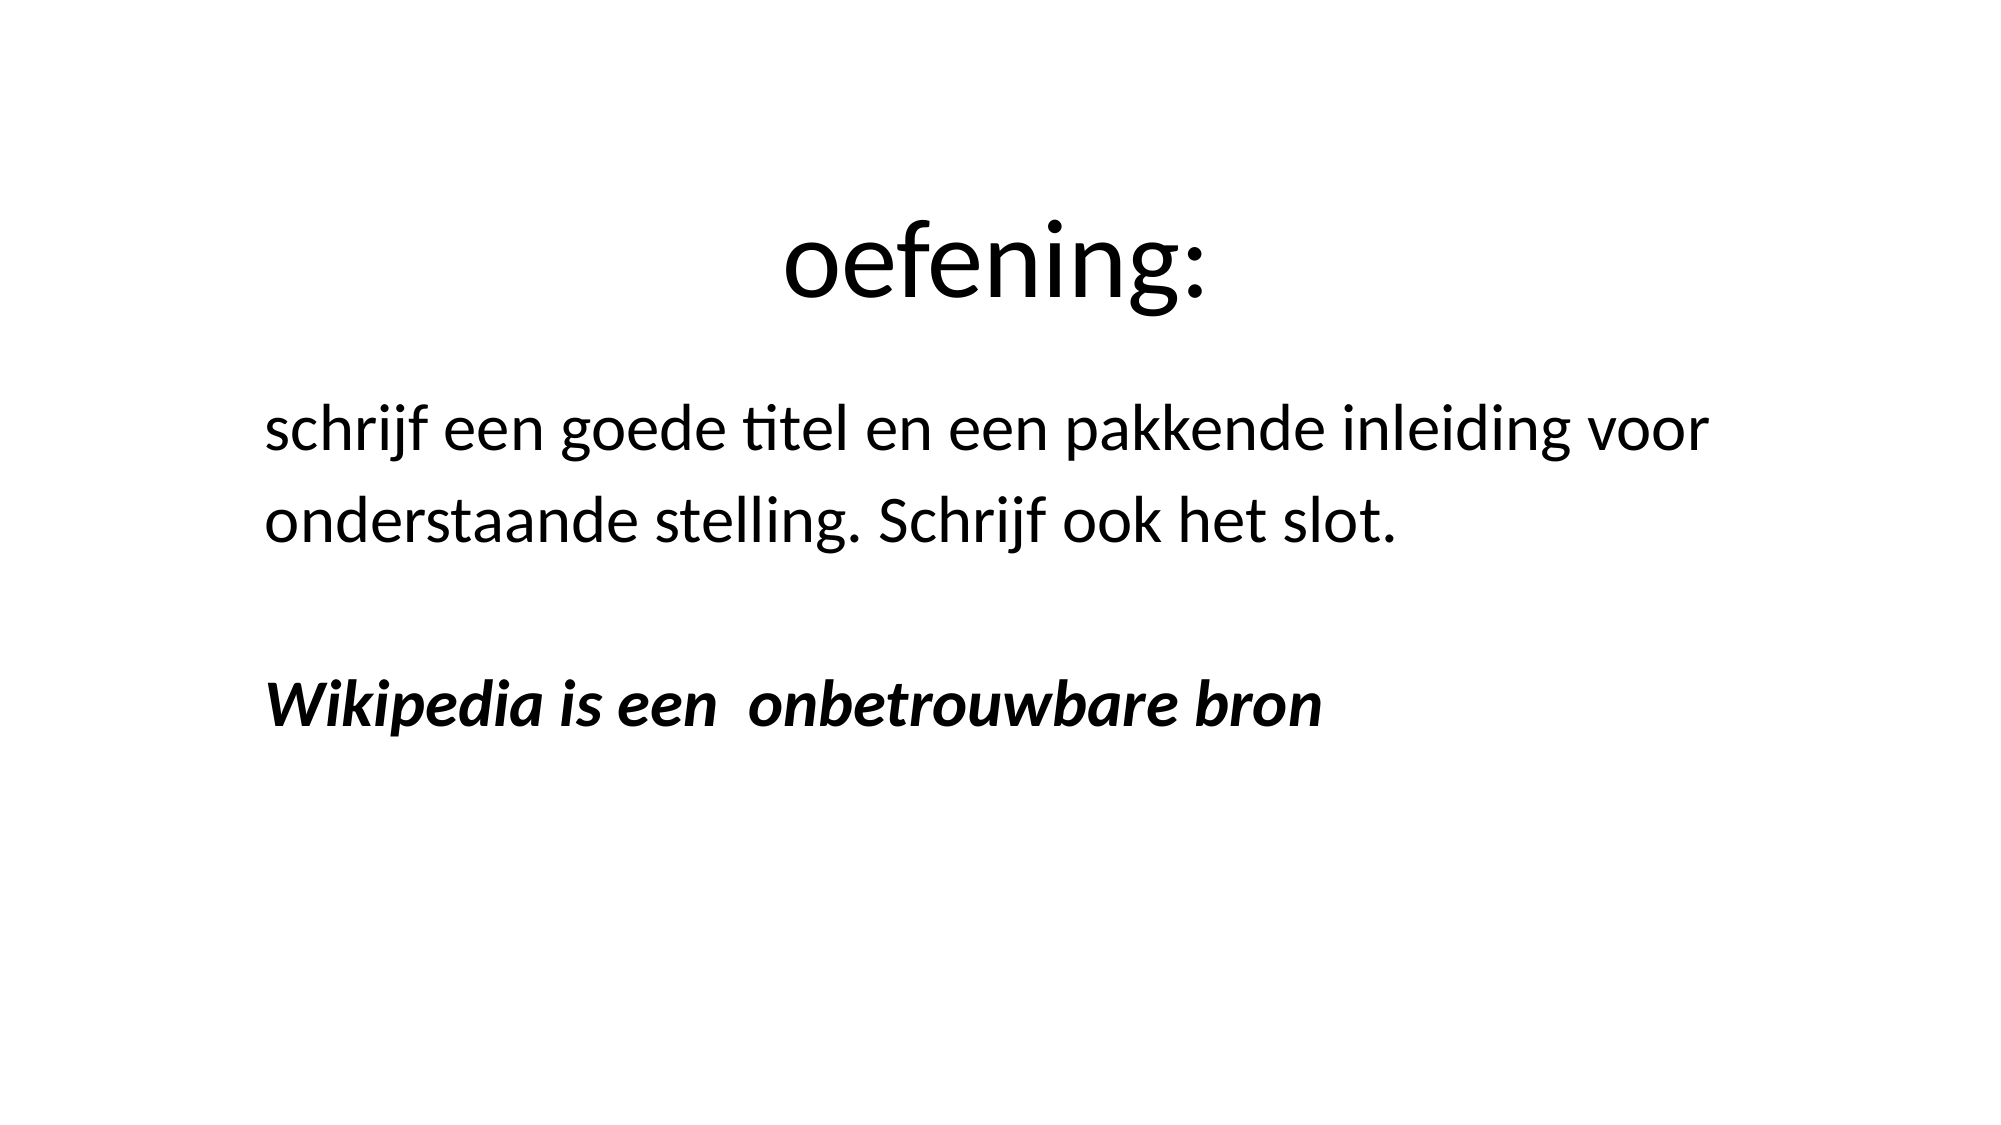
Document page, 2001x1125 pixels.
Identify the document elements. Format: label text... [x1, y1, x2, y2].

subtitle schrijf een goede titel en een pakkende inleiding voor onderstaande stelling. Schrijf ook het slot. Wikipedia is een onbetrouwbare bron [249, 364, 1782, 863]
title oefening: [249, 184, 1769, 330]
